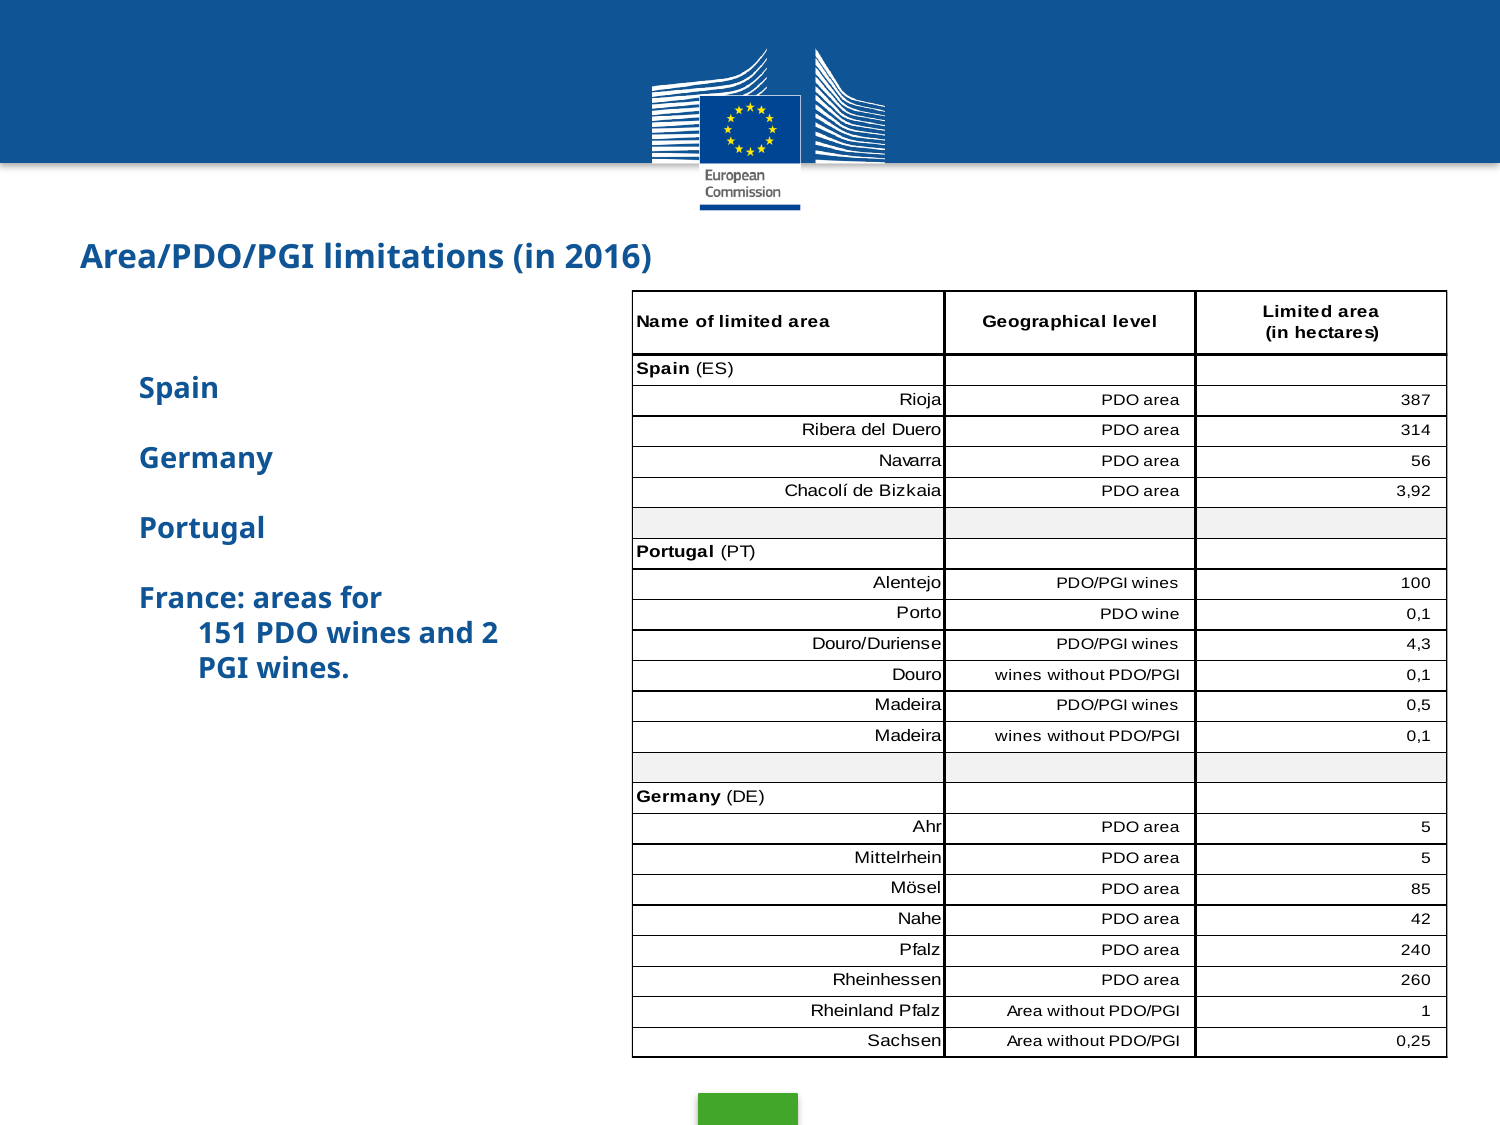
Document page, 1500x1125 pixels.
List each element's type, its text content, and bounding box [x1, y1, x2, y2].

picture [631, 290, 1450, 1059]
title Area/PDO/PGI limitations (in 2016) [64, 196, 1428, 315]
text_box Spain Germany Portugal France: areas for 151 PDO wines and 2 PGI wines. [123, 314, 550, 740]
picture [652, 48, 885, 196]
